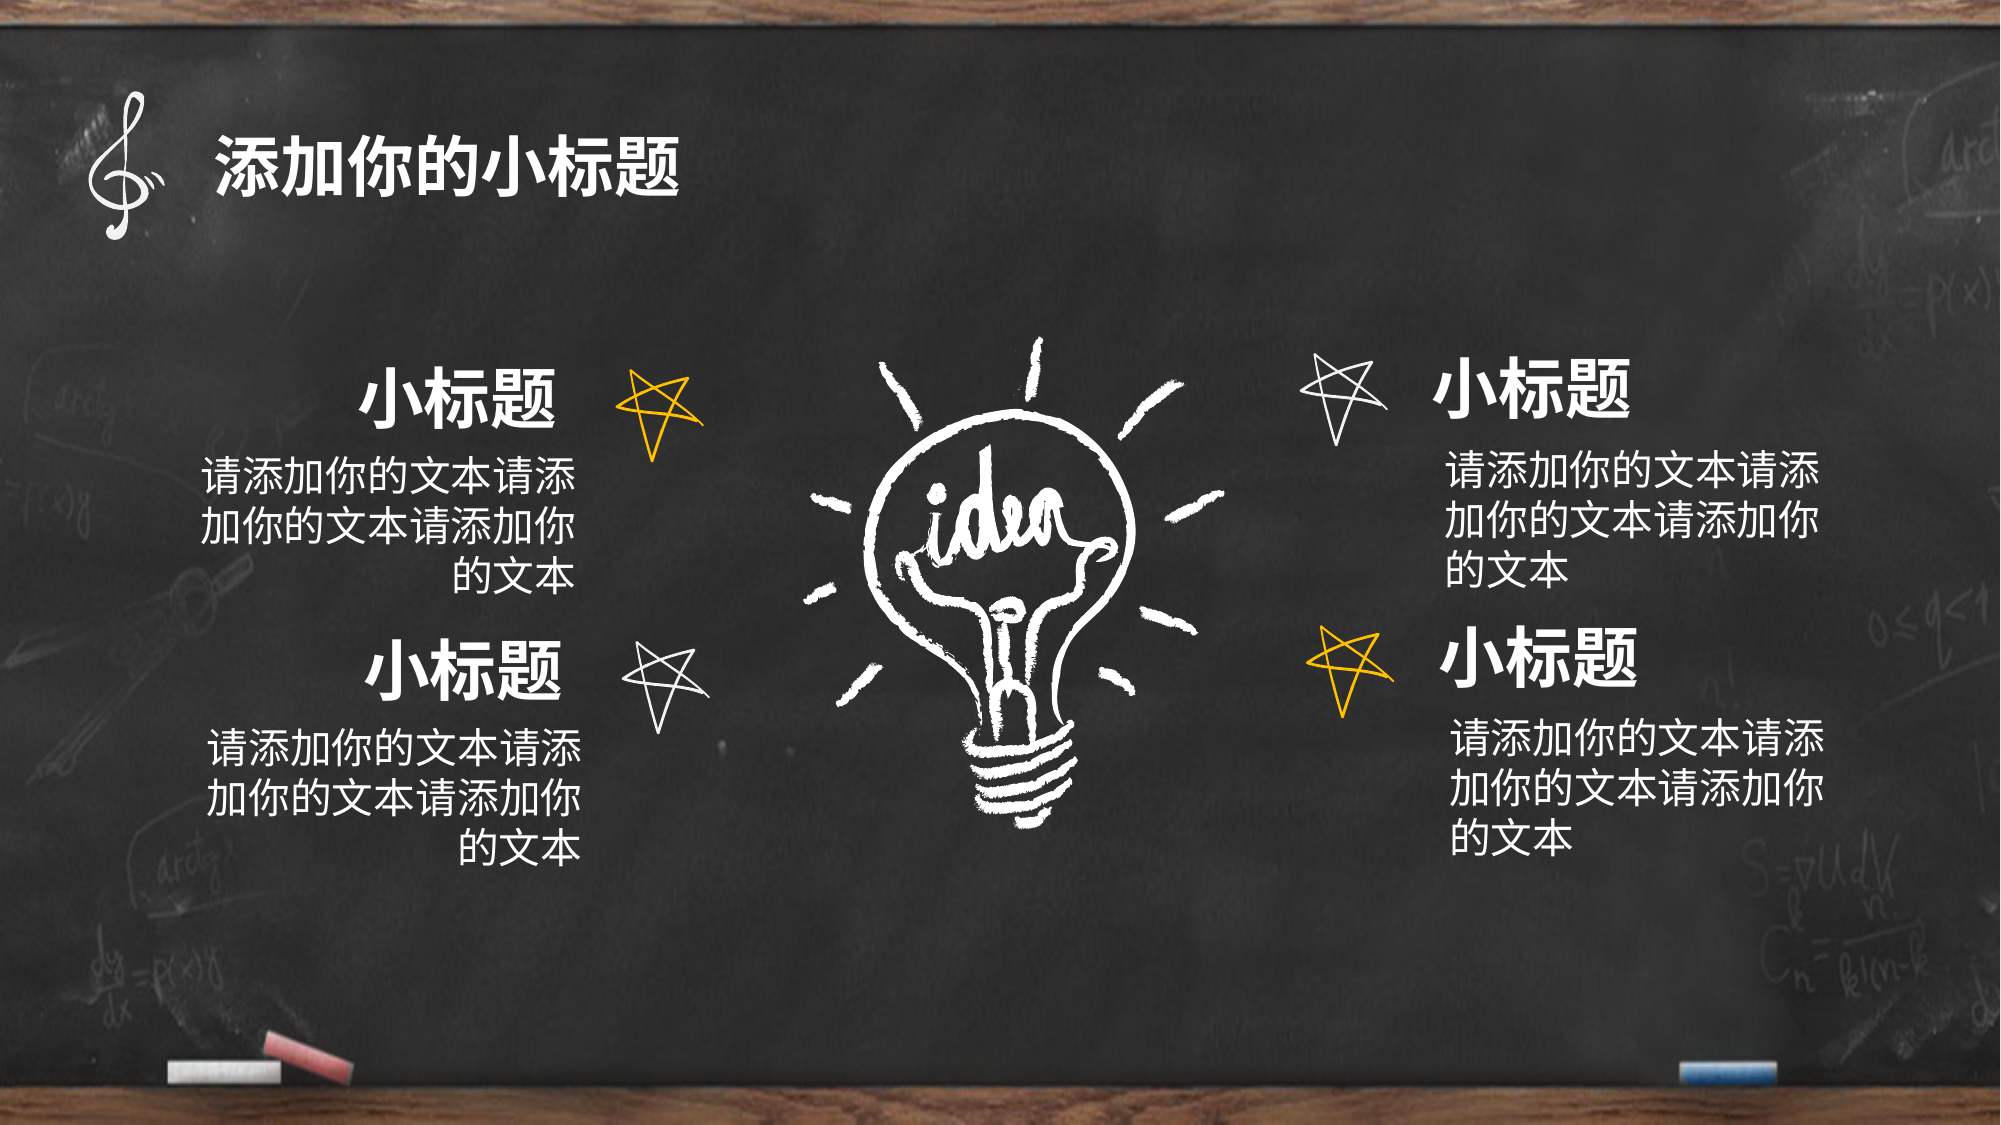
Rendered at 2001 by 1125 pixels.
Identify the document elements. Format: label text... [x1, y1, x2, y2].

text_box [85, 90, 169, 242]
text_box 小标题 [1438, 615, 1639, 696]
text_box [802, 336, 1225, 831]
text_box 请添加你的文本请添加你的文本请添加你的文本 [1429, 436, 1853, 602]
text_box 请添加你的文本请添加你的文本请添加你的文本 [1434, 704, 1858, 870]
text_box [615, 369, 704, 463]
text_box 添加你的小标题 [214, 124, 682, 205]
text_box 请添加你的文本请添加你的文本请添加你的文本 [173, 714, 598, 879]
picture [0, 0, 2001, 1125]
text_box 小标题 [1431, 347, 1632, 428]
text_box 请添加你的文本请添加你的文本请添加你的文本 [167, 442, 591, 607]
text_box [1305, 625, 1395, 719]
text_box 小标题 [356, 356, 558, 437]
text_box 小标题 [363, 628, 564, 709]
